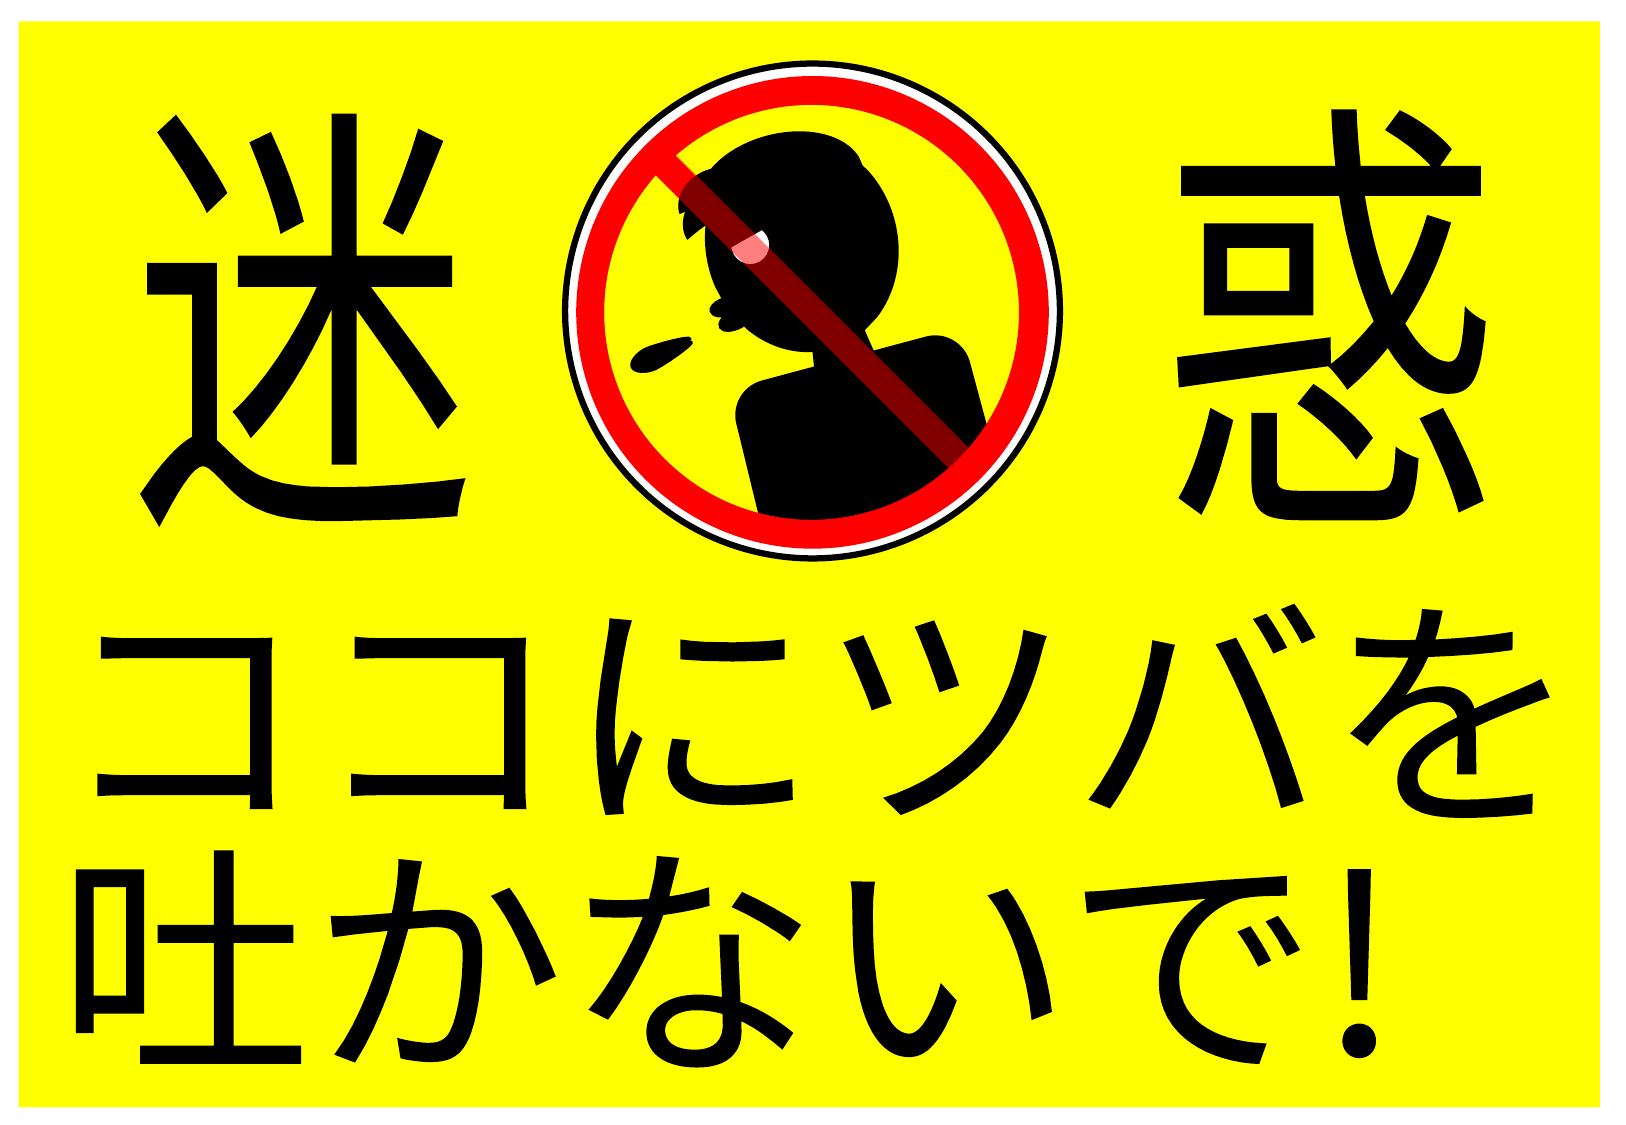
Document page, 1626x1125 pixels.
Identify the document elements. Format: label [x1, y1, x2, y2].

text_box [17, 19, 1602, 1109]
text_box [564, 63, 1061, 559]
